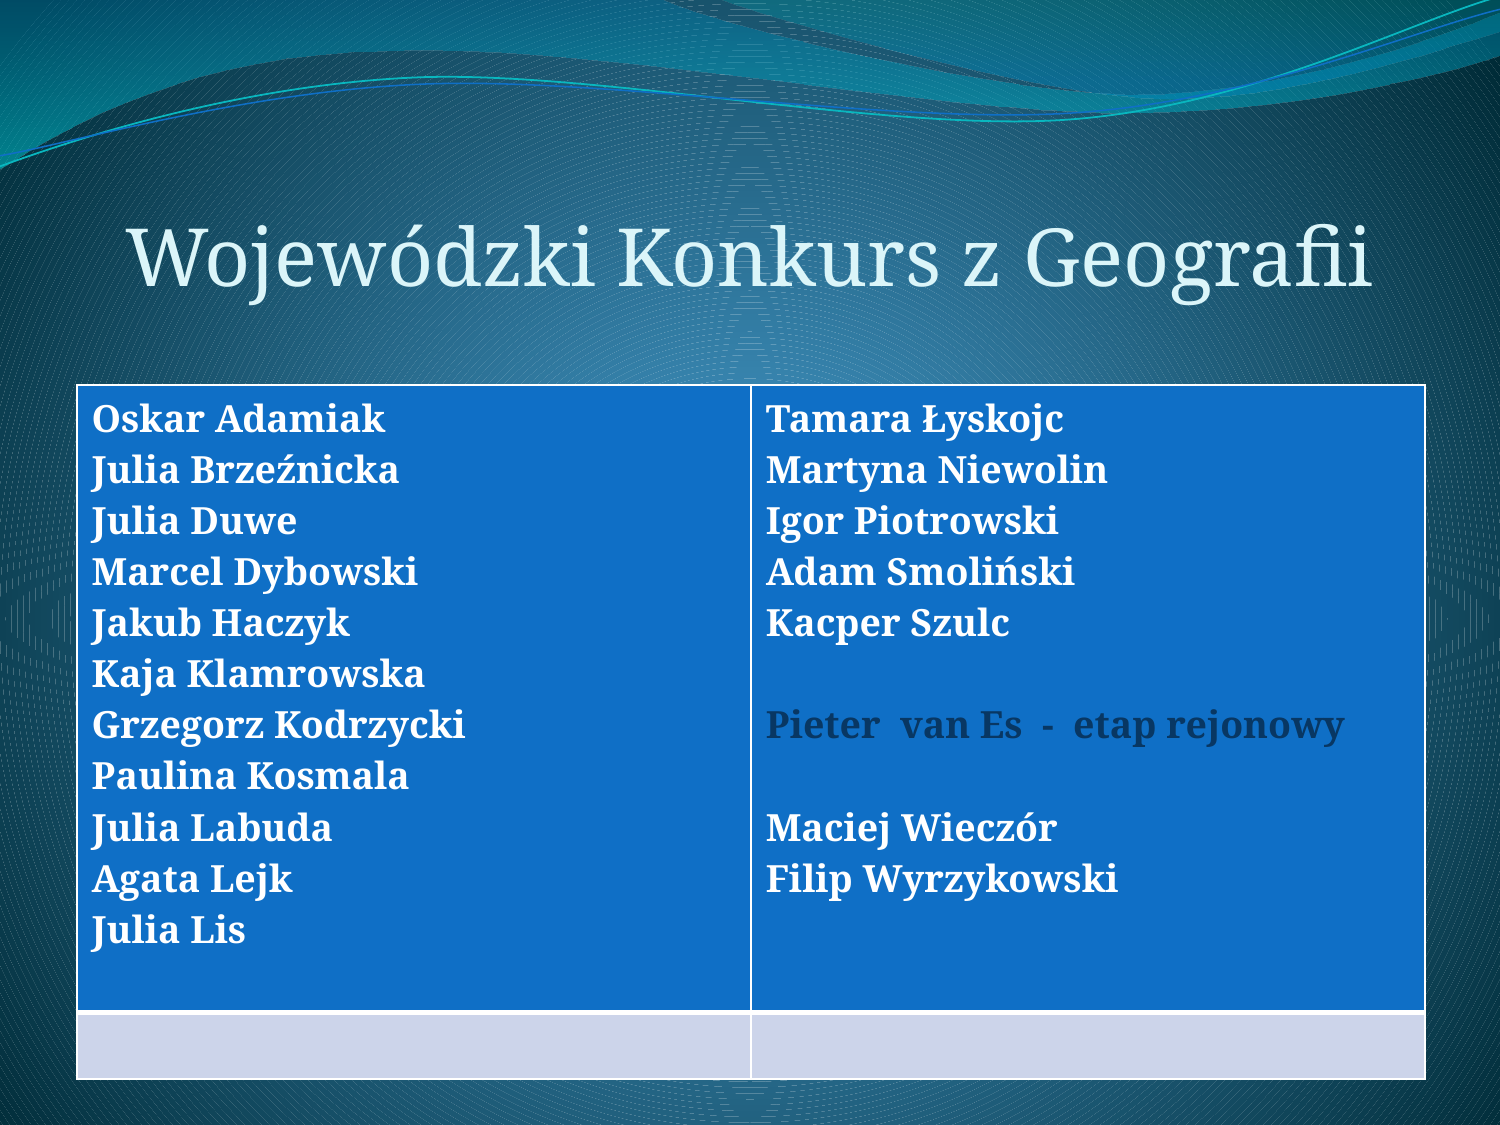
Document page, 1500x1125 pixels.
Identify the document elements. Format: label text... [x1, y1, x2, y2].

table_cell [78, 1015, 750, 1078]
title Wojewódzki Konkurs z Geografii [75, 115, 1425, 303]
table_header Oskar Adamiak Julia Brzeźnicka Julia Duwe Marcel Dybowski Jakub Haczyk Kaja Klamrowska Grzegorz Kodrzycki Paulina Kosmala Julia Labuda Agata Lejk Julia Lis [78, 386, 750, 1010]
table_cell [752, 1015, 1424, 1078]
table_header Tamara Łyskojc Martyna Niewolin Igor Piotrowski Adam Smoliński Kacper Szulc Pieter van Es - etap rejonowy Maciej Wieczór Filip Wyrzykowski [752, 386, 1424, 1010]
